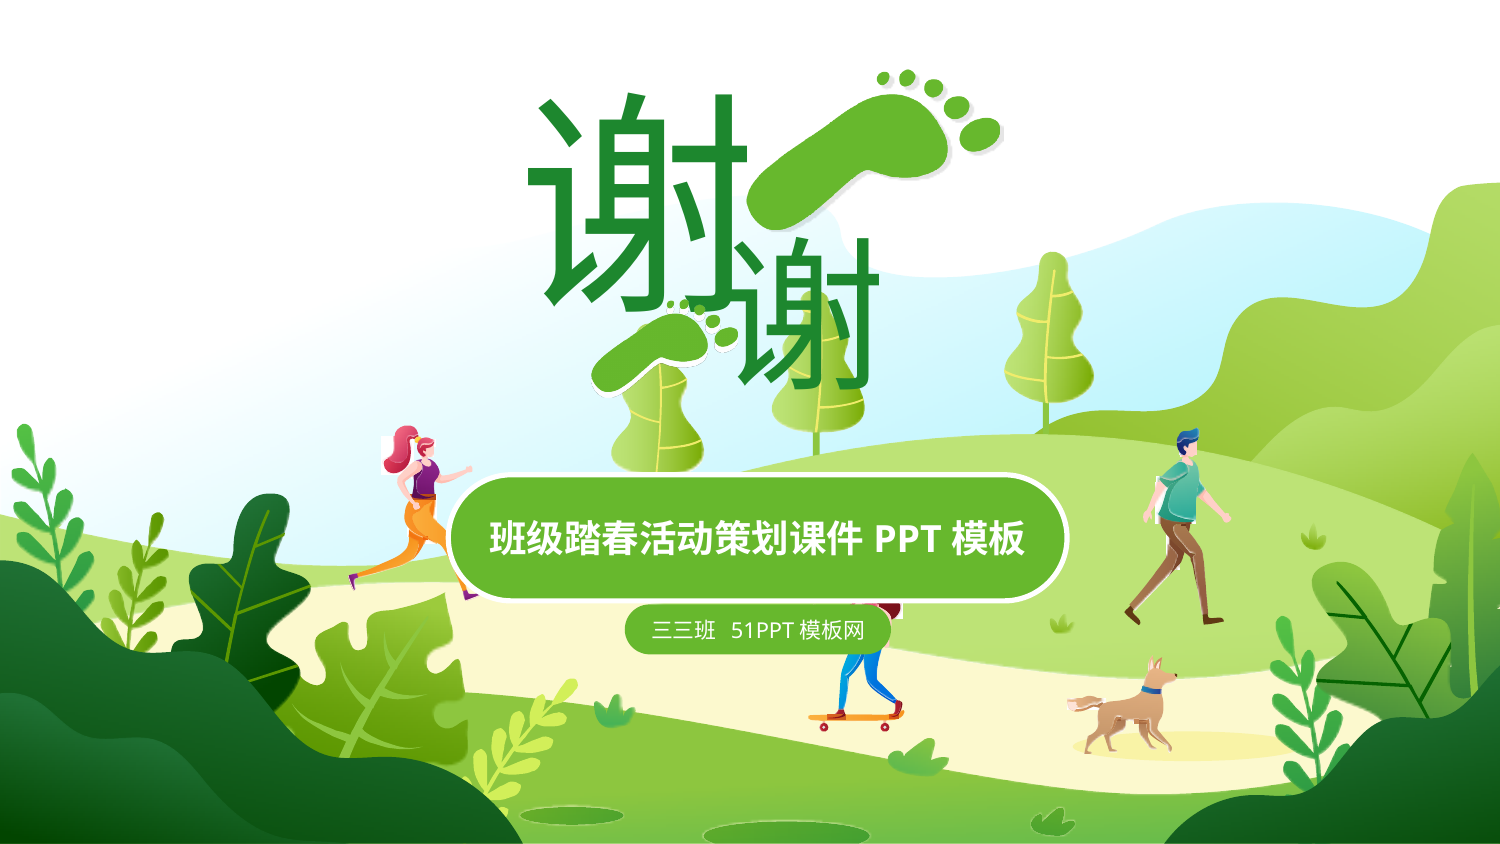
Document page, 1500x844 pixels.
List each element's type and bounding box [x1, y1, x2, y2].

picture [0, 87, 1500, 844]
text_box [500, 47, 1000, 421]
